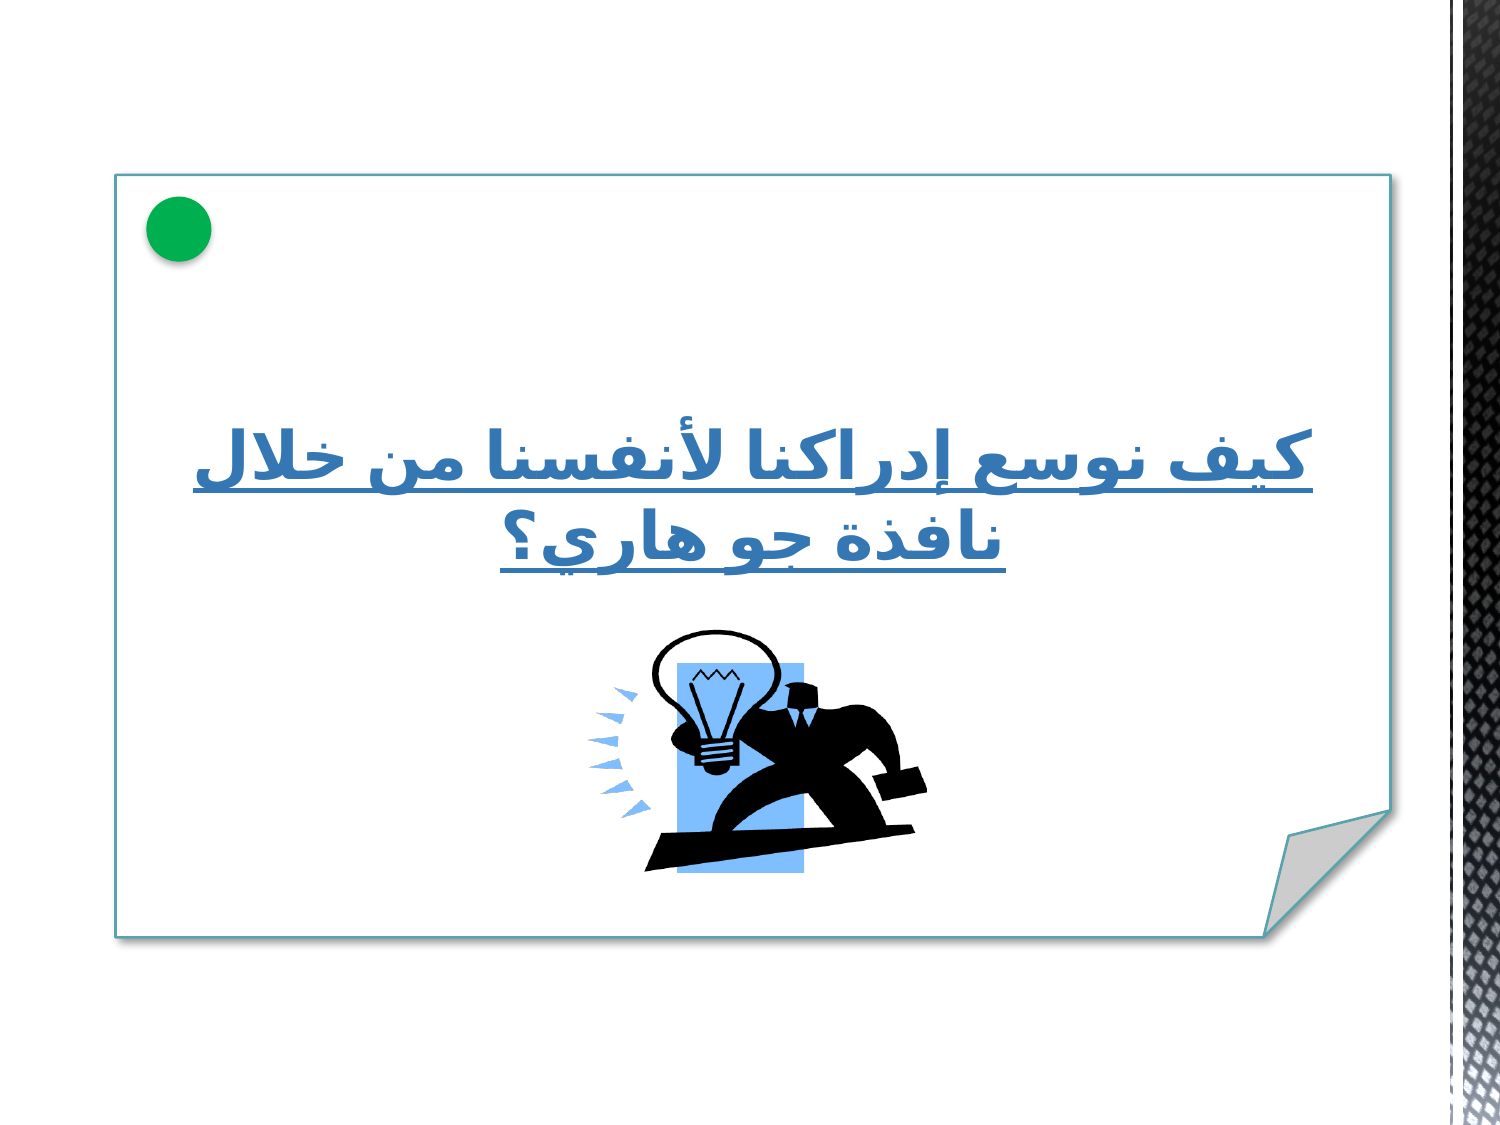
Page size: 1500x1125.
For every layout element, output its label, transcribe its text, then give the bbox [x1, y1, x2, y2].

picture [1447, 0, 1500, 1125]
picture [587, 629, 928, 873]
text_box [146, 196, 212, 262]
text_box كيف نوسع إدراكنا لأنفسنا من خلال نافذة جو هاري؟ [114, 173, 1392, 939]
